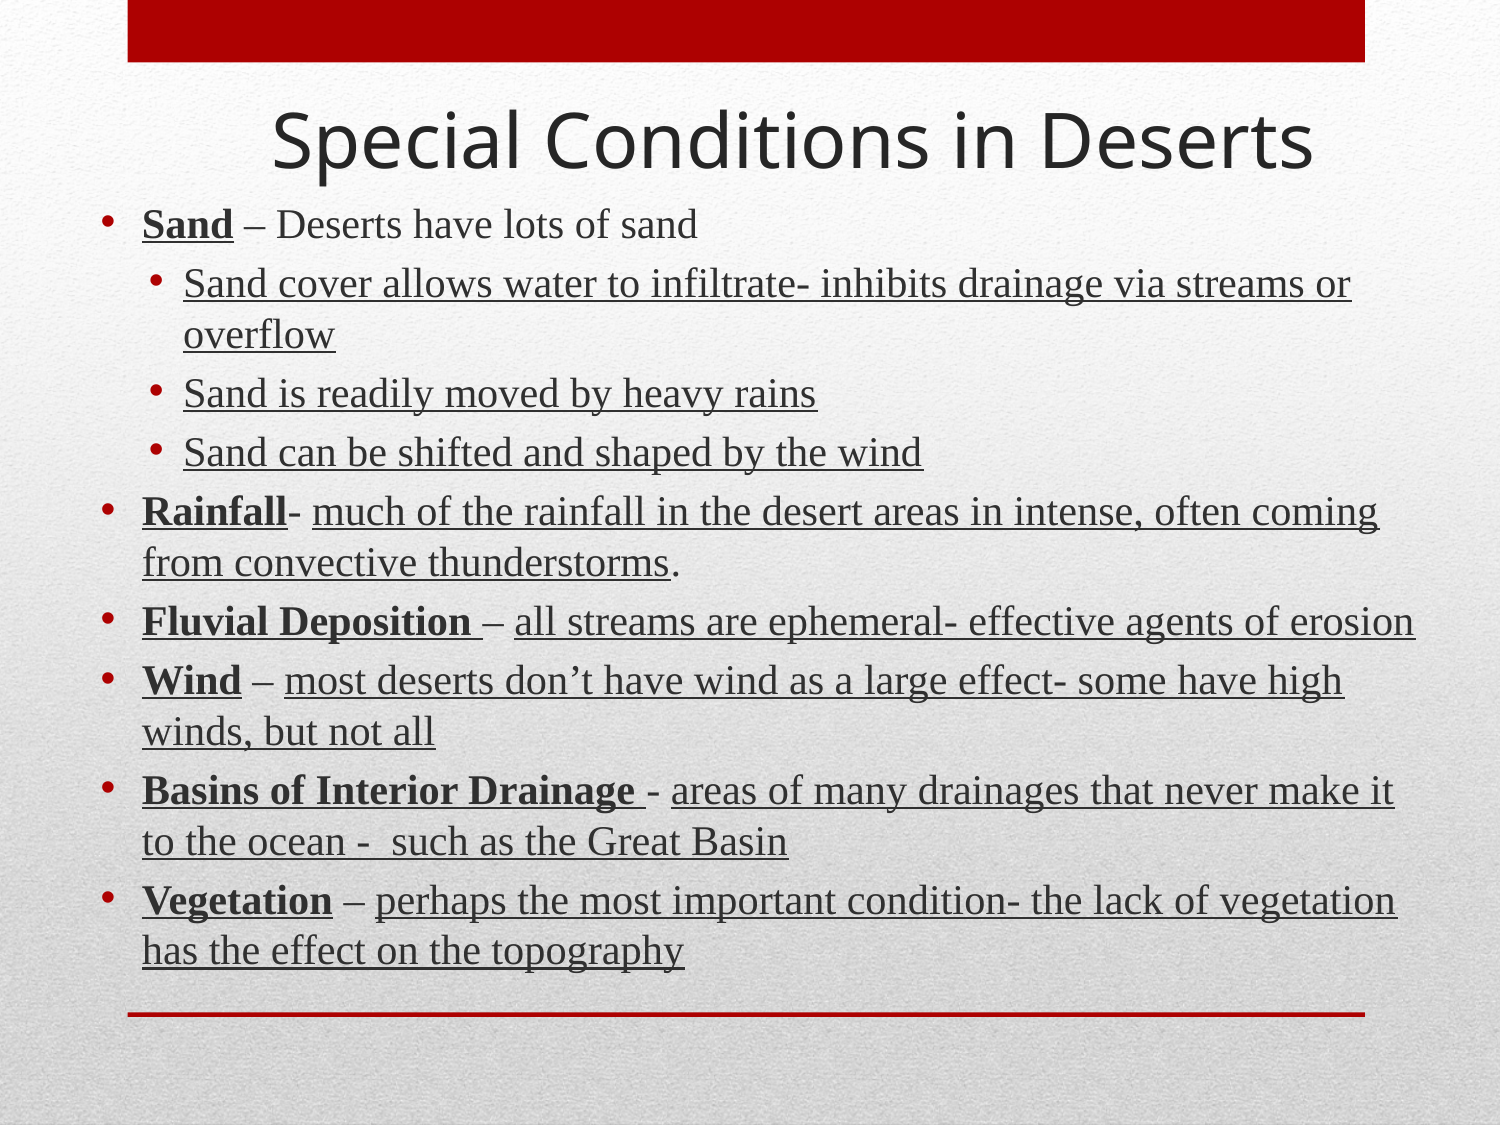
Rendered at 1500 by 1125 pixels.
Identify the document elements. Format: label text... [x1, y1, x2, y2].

title Special Conditions in Deserts [225, 4, 1363, 192]
list Sand – Deserts have lots of sand Sand cover allows water to infiltrate- inhibits drainage via streams or overflow Sand is readily moved by heavy rains Sand can be shifted and shaped by the wind Rainfall- much of the rainfall in the desert areas in intense, often coming from convective thunderstorms. Fluvial Deposition – all streams are ephemeral- effective agents of erosion Wind – most deserts don’t have wind as a large effect- some have high winds, but not all Basins of Interior Drainage - areas of many drainages that never make it to the ocean - such as the Great Basin Vegetation – perhaps the most important condition- the lack of vegetation has the effect on the topography [37, 112, 1438, 1006]
